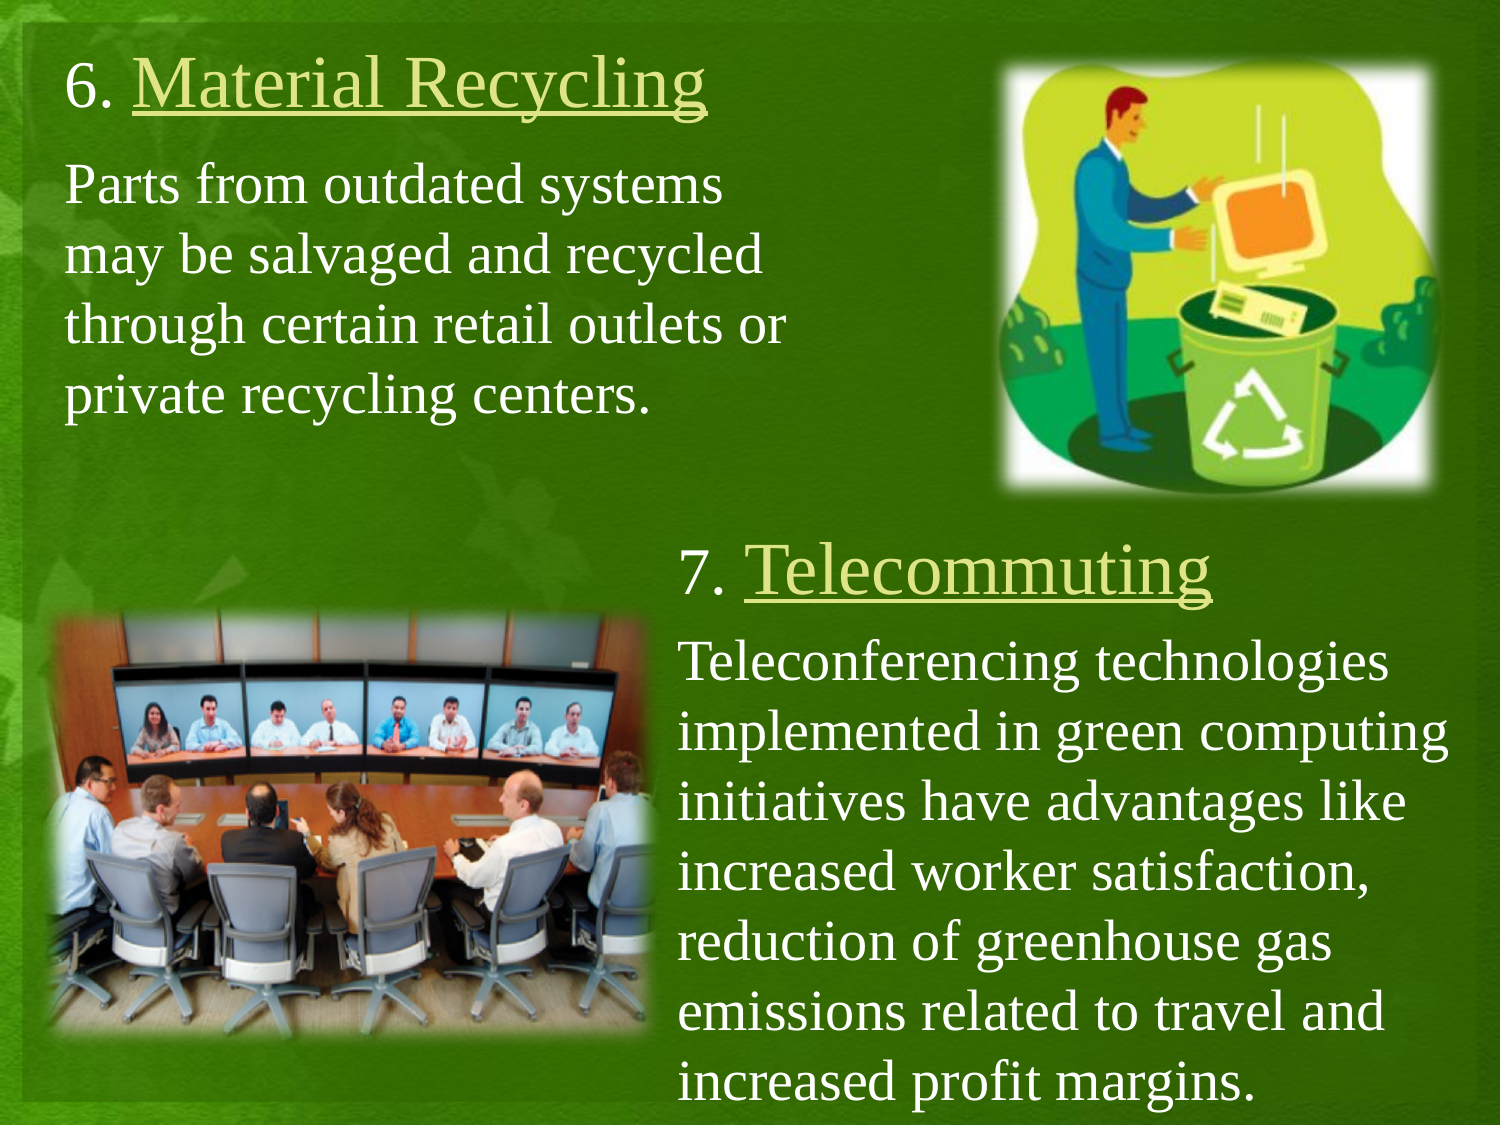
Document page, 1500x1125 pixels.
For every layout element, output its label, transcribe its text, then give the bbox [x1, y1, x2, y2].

picture [37, 599, 663, 1051]
picture [0, 0, 1500, 1125]
text_box Parts from outdated systems may be salvaged and recycled through certain retail outlets or private recycling centers. [50, 137, 850, 433]
text_box 7. Telecommuting [662, 512, 1363, 615]
picture [987, 49, 1448, 505]
text_box 6. Material Recycling [50, 24, 750, 130]
text_box Teleconferencing technologies implemented in green computing initiatives have advantages like increased worker satisfaction, reduction of greenhouse gas emissions related to travel and increased profit margins. [662, 615, 1500, 1120]
